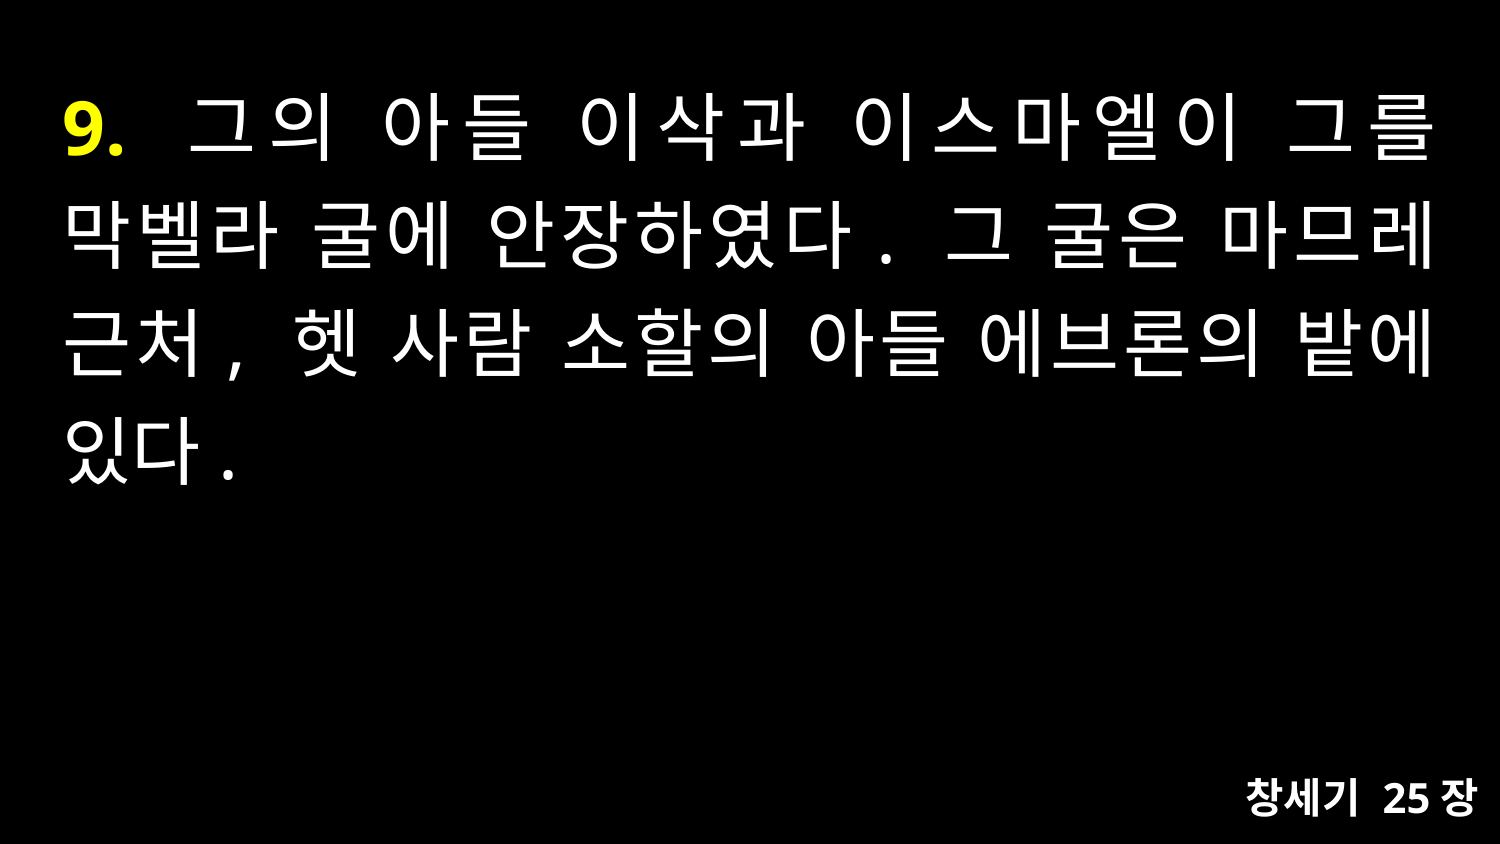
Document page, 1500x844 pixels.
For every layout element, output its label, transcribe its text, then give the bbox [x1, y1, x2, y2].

title 9. 그의 아들 이삭과 이스마엘이 그를 막벨라 굴에 안장하였다. 그 굴은 마므레 근처, 헷 사람 소할의 아들 에브론의 밭에 있다. [0, 0, 1500, 844]
subtitle 창세기 25장 [916, 770, 1500, 844]
